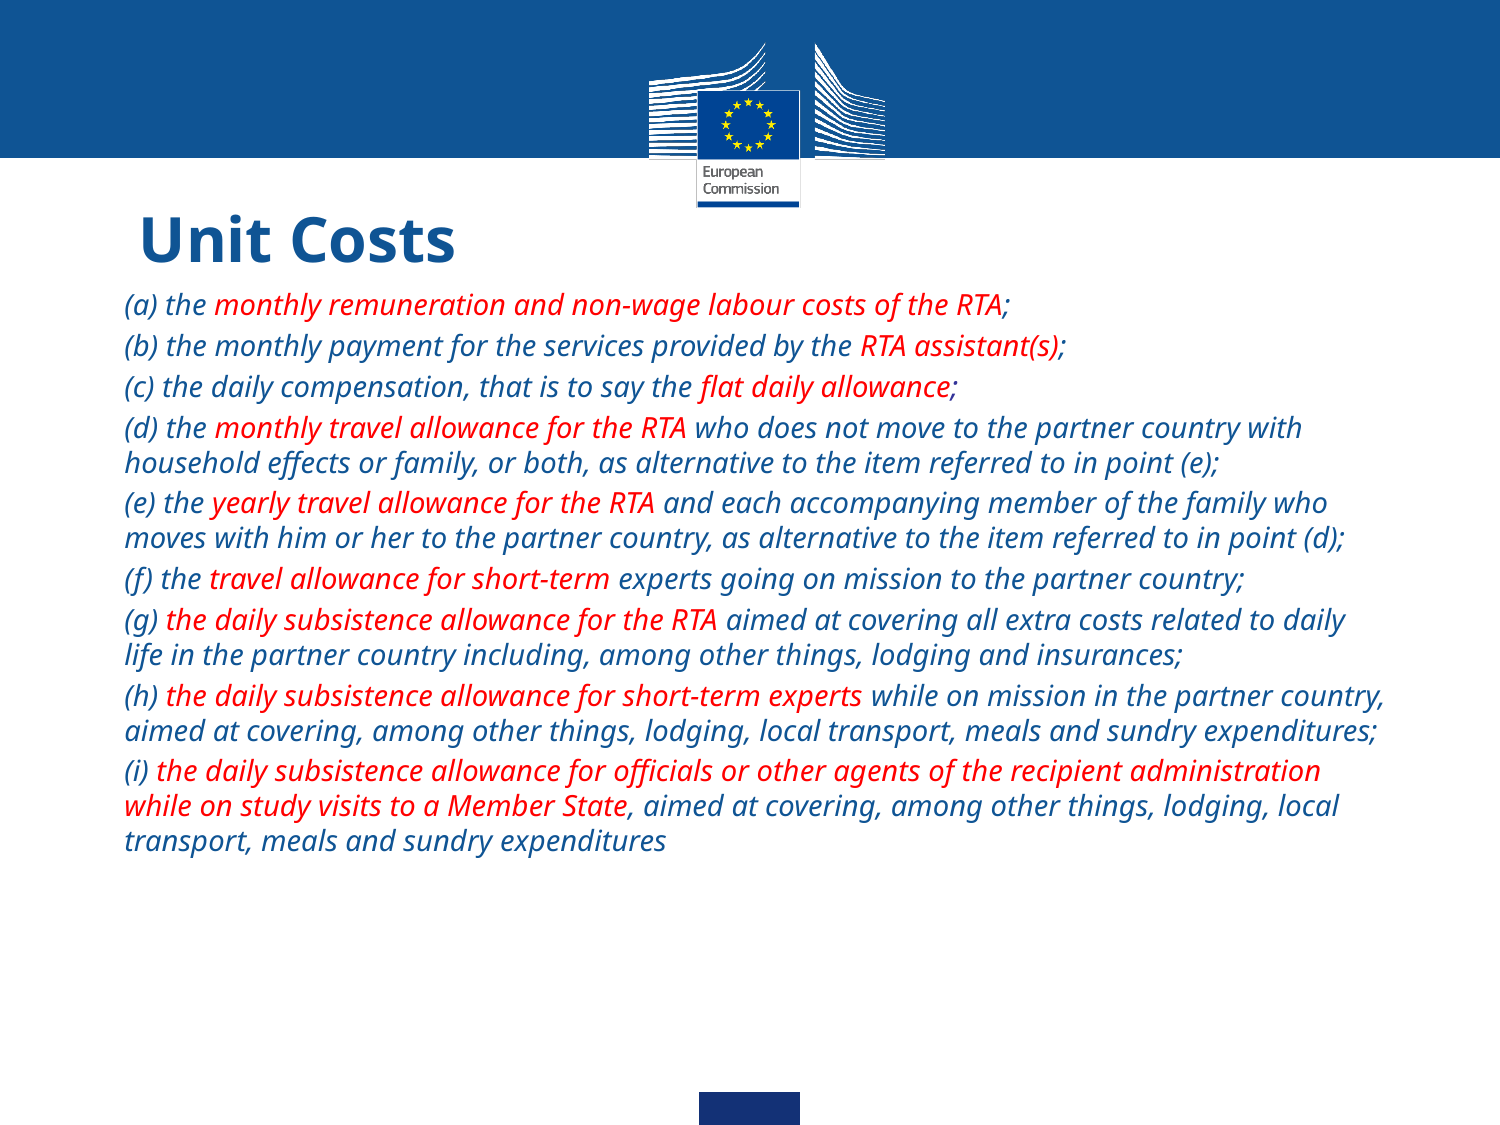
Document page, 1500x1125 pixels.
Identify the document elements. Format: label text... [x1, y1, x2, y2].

title Unit Costs [64, 160, 1415, 315]
picture [649, 42, 885, 160]
list (a) the monthly remuneration and non-wage labour costs of the RTA; (b) the monthly payment for the services provided by the RTA assistant(s); (c) the daily compensation, that is to say the flat daily allowance; (d) the monthly travel allowance for the RTA who does not move to the partner country with household effects or family, or both, as alternative to the item referred to in point (e); (e) the yearly travel allowance for the RTA and each accompanying member of the family who moves with him or her to the partner country, as alternative to the item referred to in point (d); (f) the travel allowance for short-term experts going on mission to the partner country; (g) the daily subsistence allowance for the RTA aimed at covering all extra costs related to daily life in the partner country including, among other things, lodging and insurances; (h) the daily subsistence allowance for short-term experts while on mission in the partner country, aimed at covering, among other things, lodging, local transport, meals and sundry expenditures; (i) the daily subsistence allowance for officials or other agents of the recipient administration while on study visits to a Member State, aimed at covering, among other things, lodging, local transport, meals and sundry expenditures [53, 278, 1404, 858]
